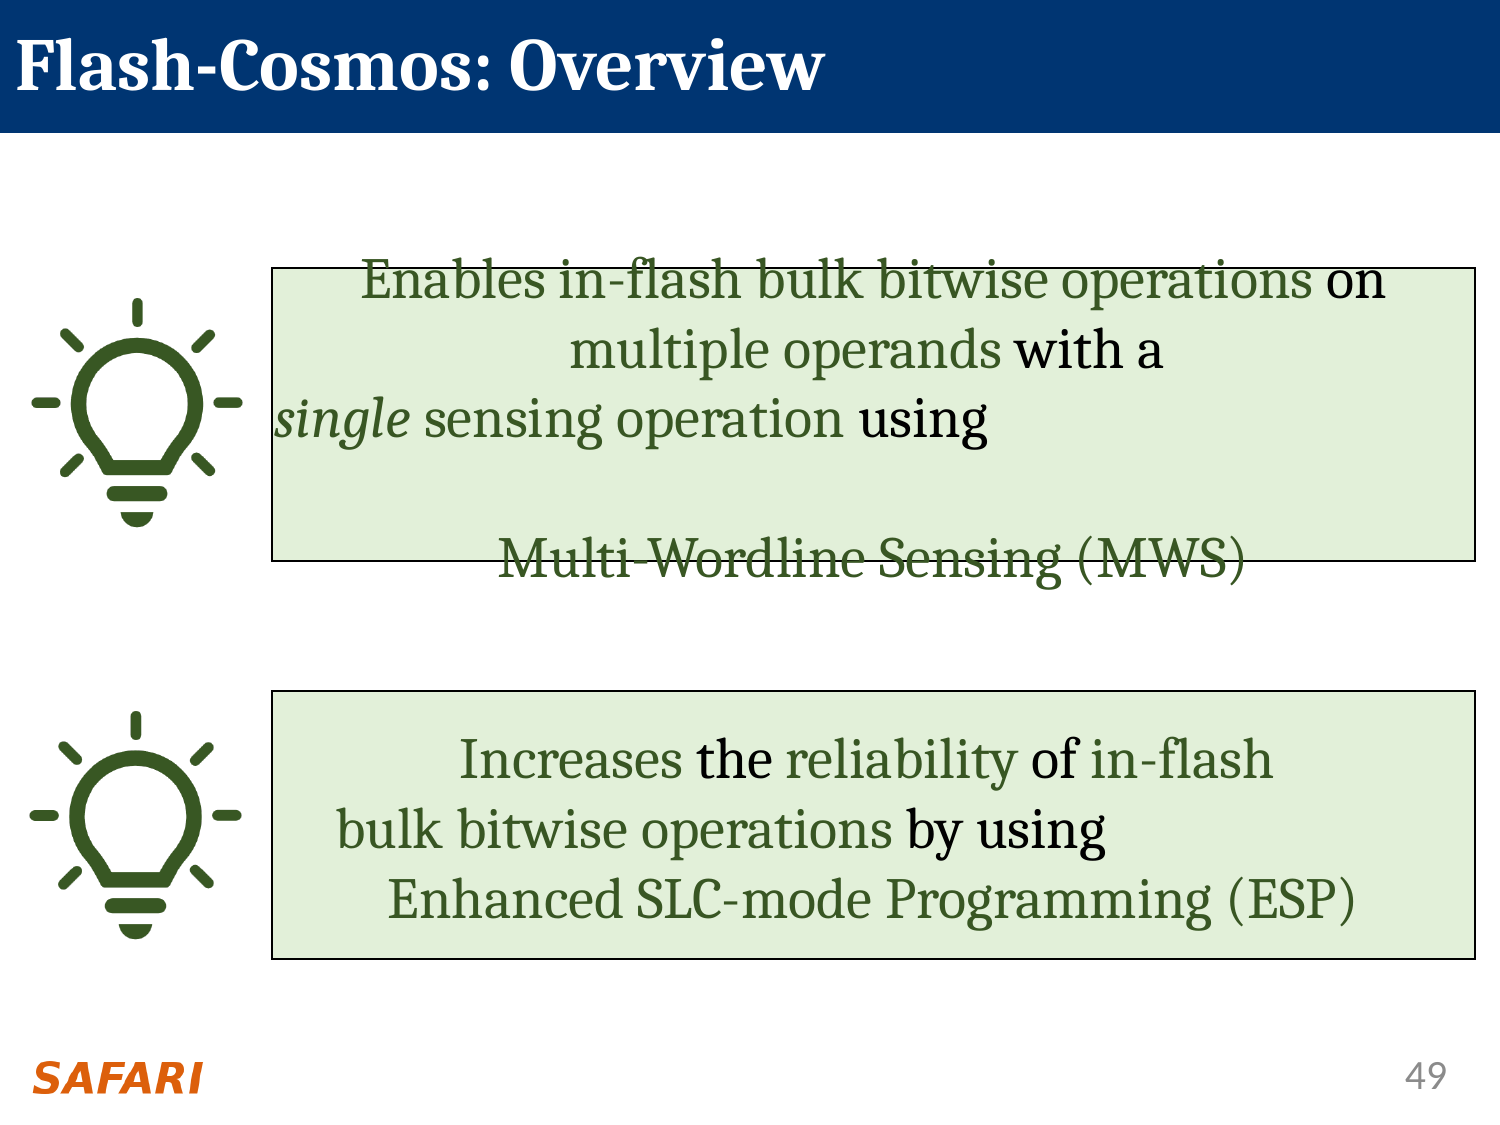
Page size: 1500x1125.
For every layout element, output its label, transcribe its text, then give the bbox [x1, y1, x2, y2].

picture [31, 1052, 209, 1104]
title Flash-Cosmos: Overview [0, 0, 1500, 133]
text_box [8, 691, 1476, 959]
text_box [10, 268, 1476, 561]
